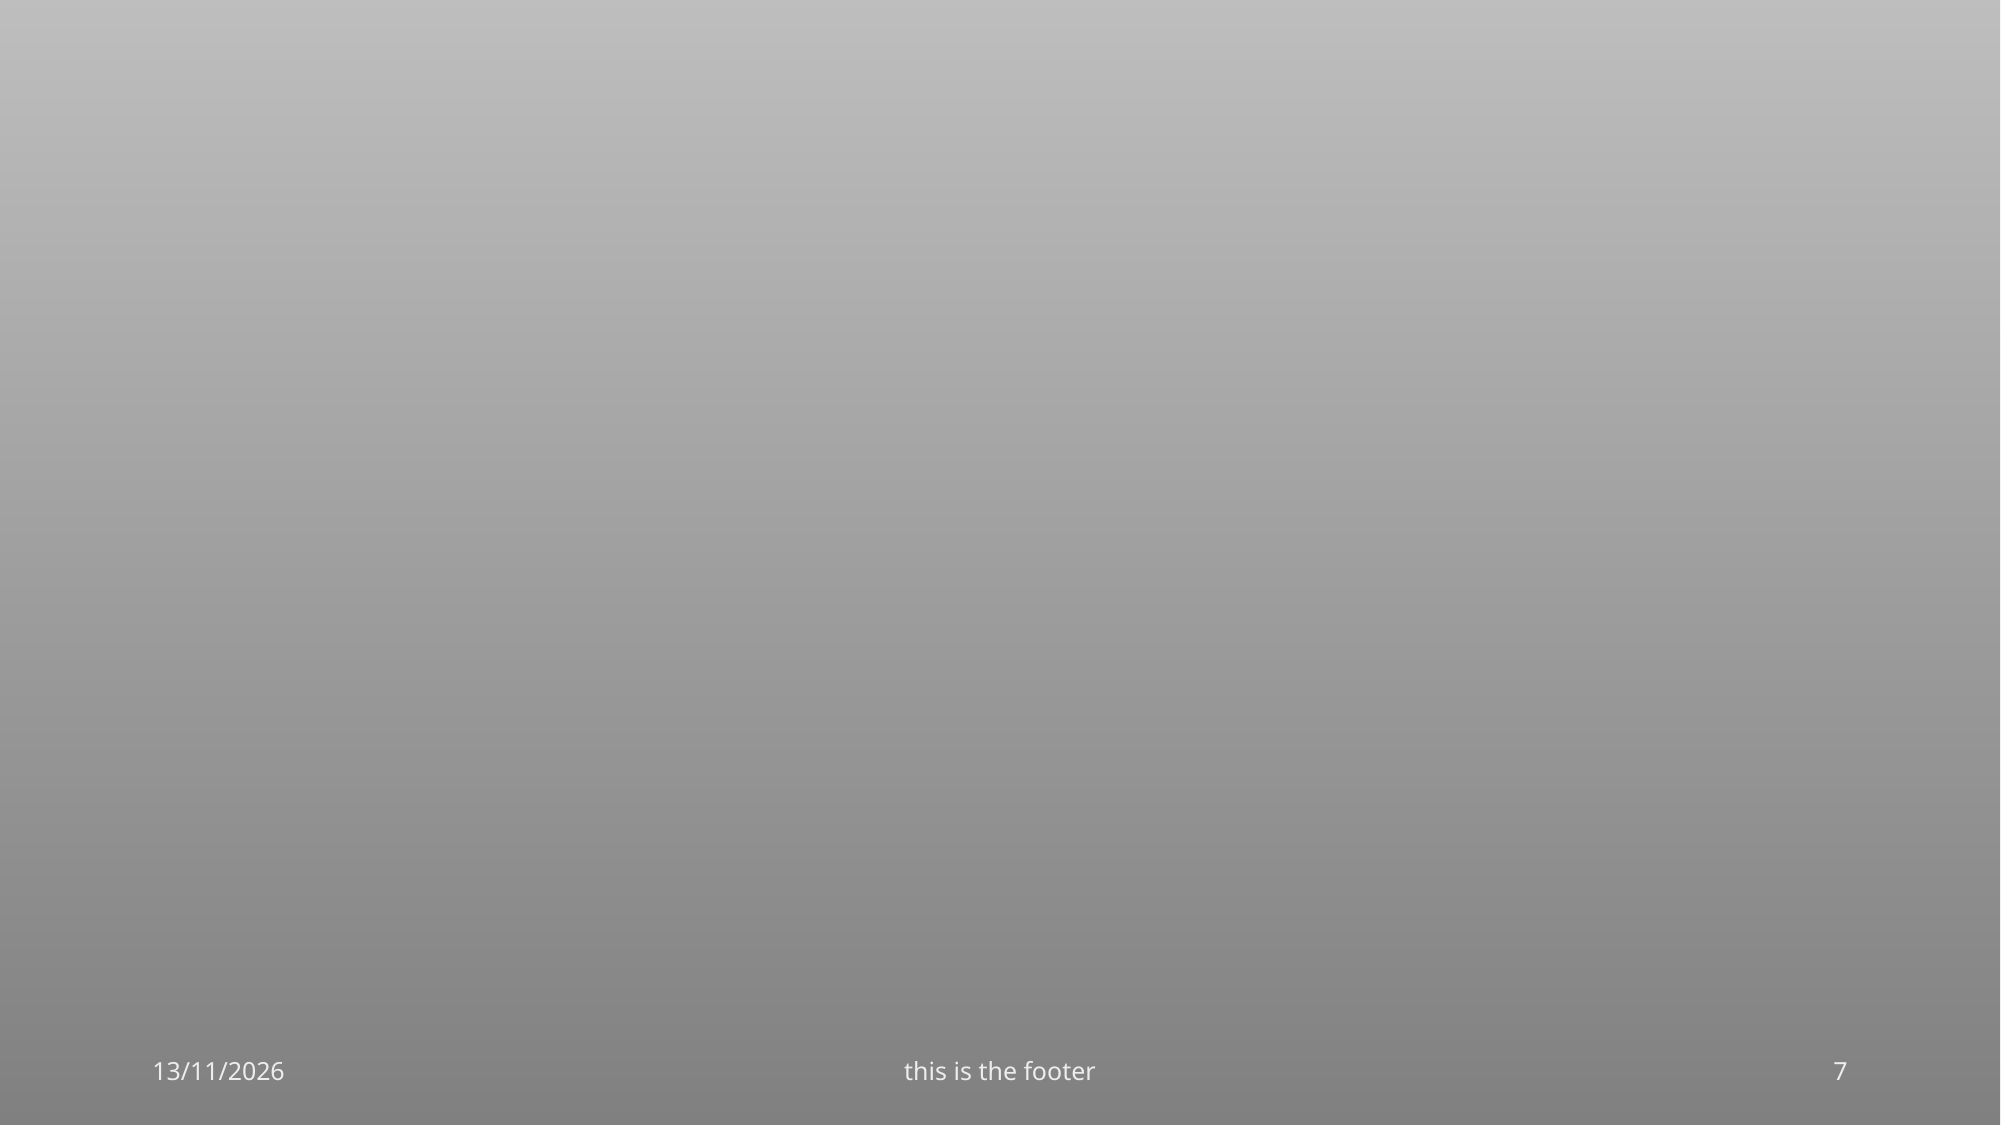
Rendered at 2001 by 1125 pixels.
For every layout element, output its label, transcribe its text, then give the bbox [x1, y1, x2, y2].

picture [0, 0, 2001, 1125]
slide_number ‹#› [1412, 1042, 1863, 1103]
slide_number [137, 1042, 588, 1103]
footer this is the footer [662, 1042, 1338, 1103]
